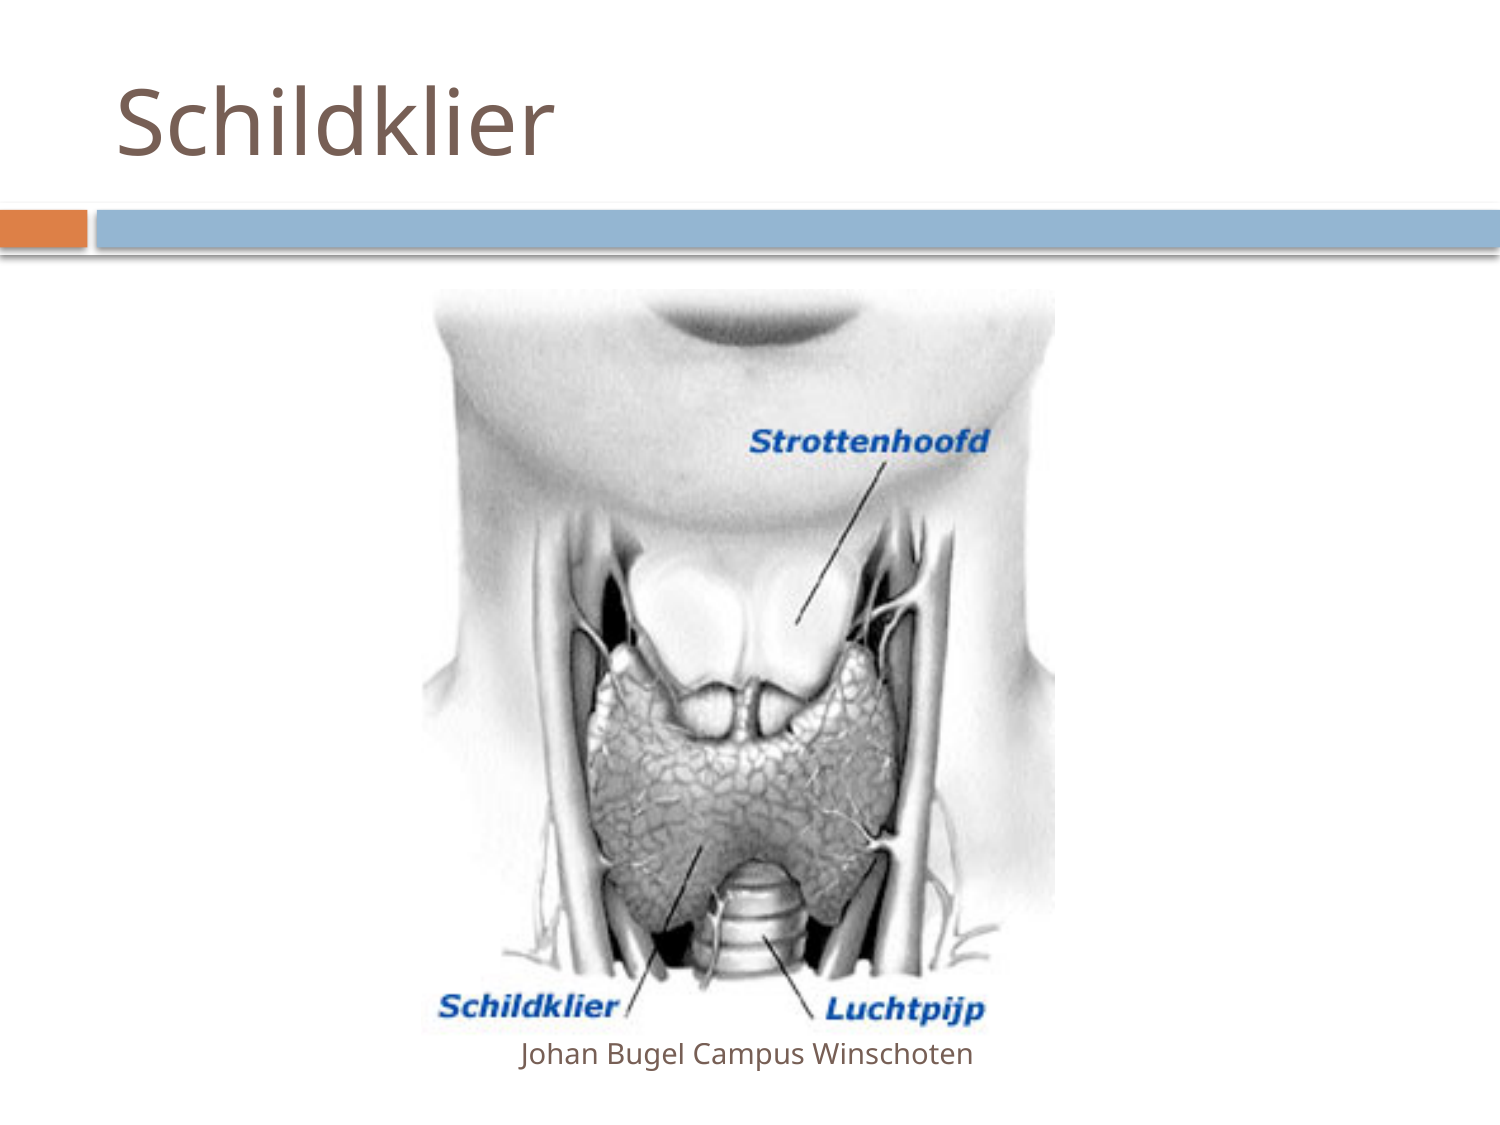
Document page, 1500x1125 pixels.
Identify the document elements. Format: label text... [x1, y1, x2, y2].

footer Johan Bugel Campus Winschoten [99, 1025, 990, 1085]
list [421, 289, 1055, 1044]
title Schildklier [100, 37, 1439, 201]
